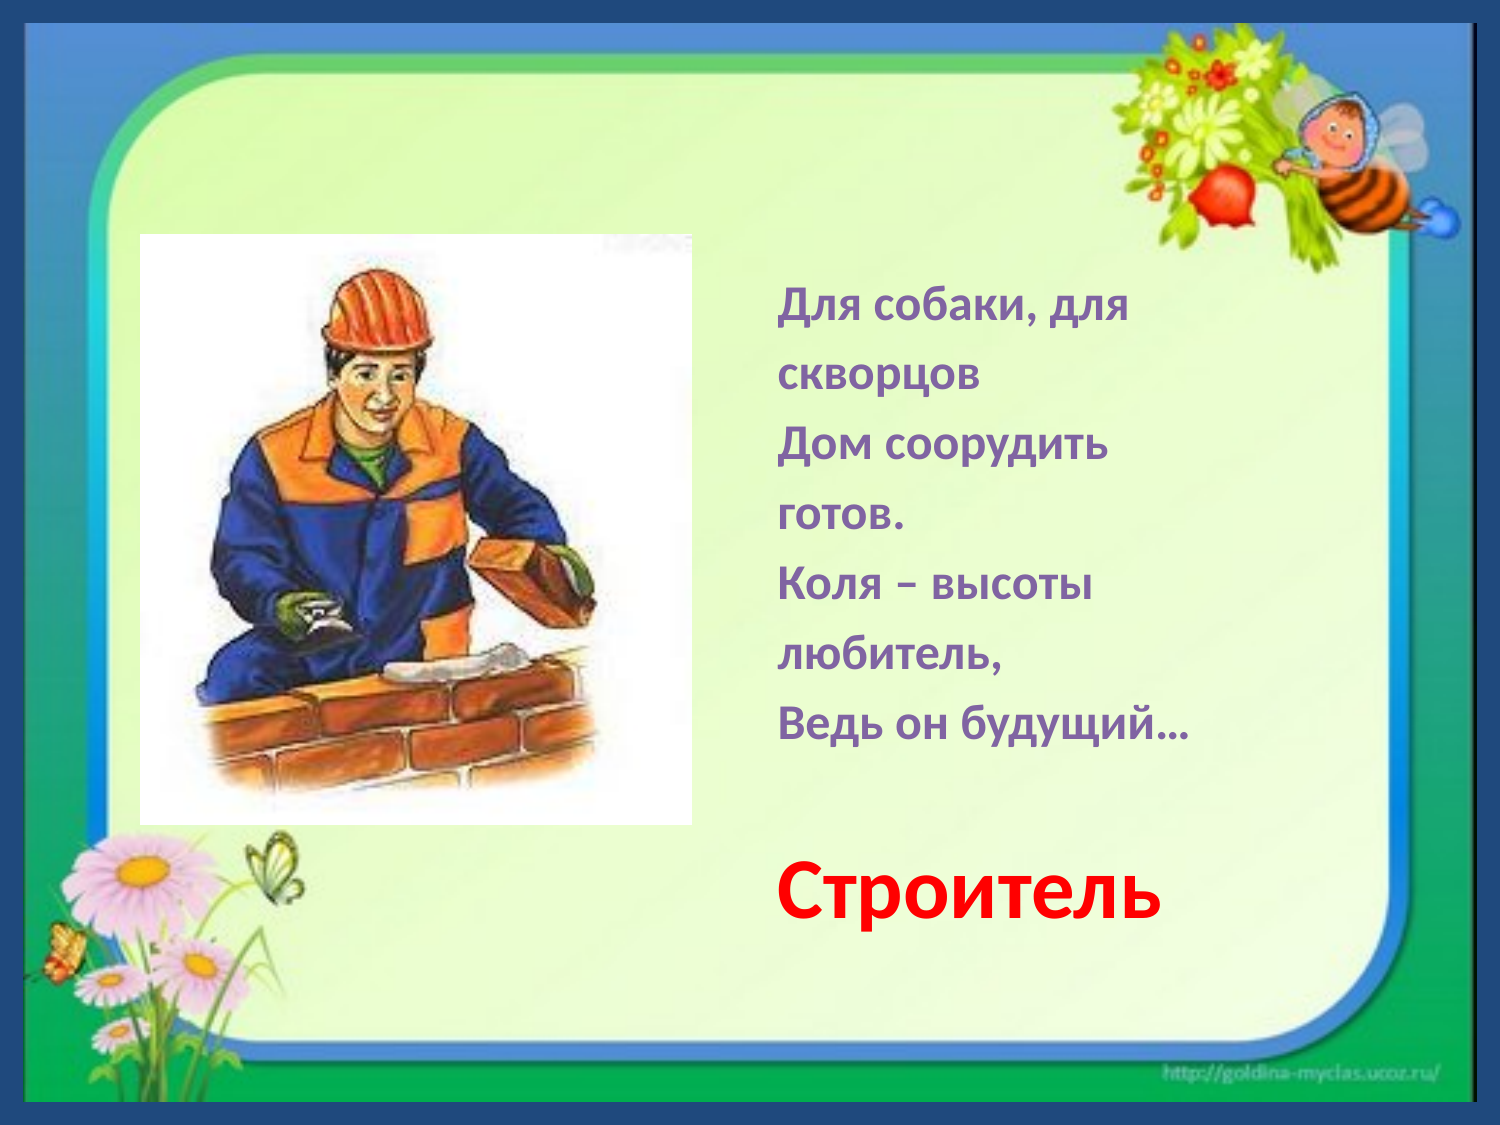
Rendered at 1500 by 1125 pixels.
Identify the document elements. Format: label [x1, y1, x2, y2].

picture [23, 23, 1477, 1102]
list [140, 234, 692, 826]
